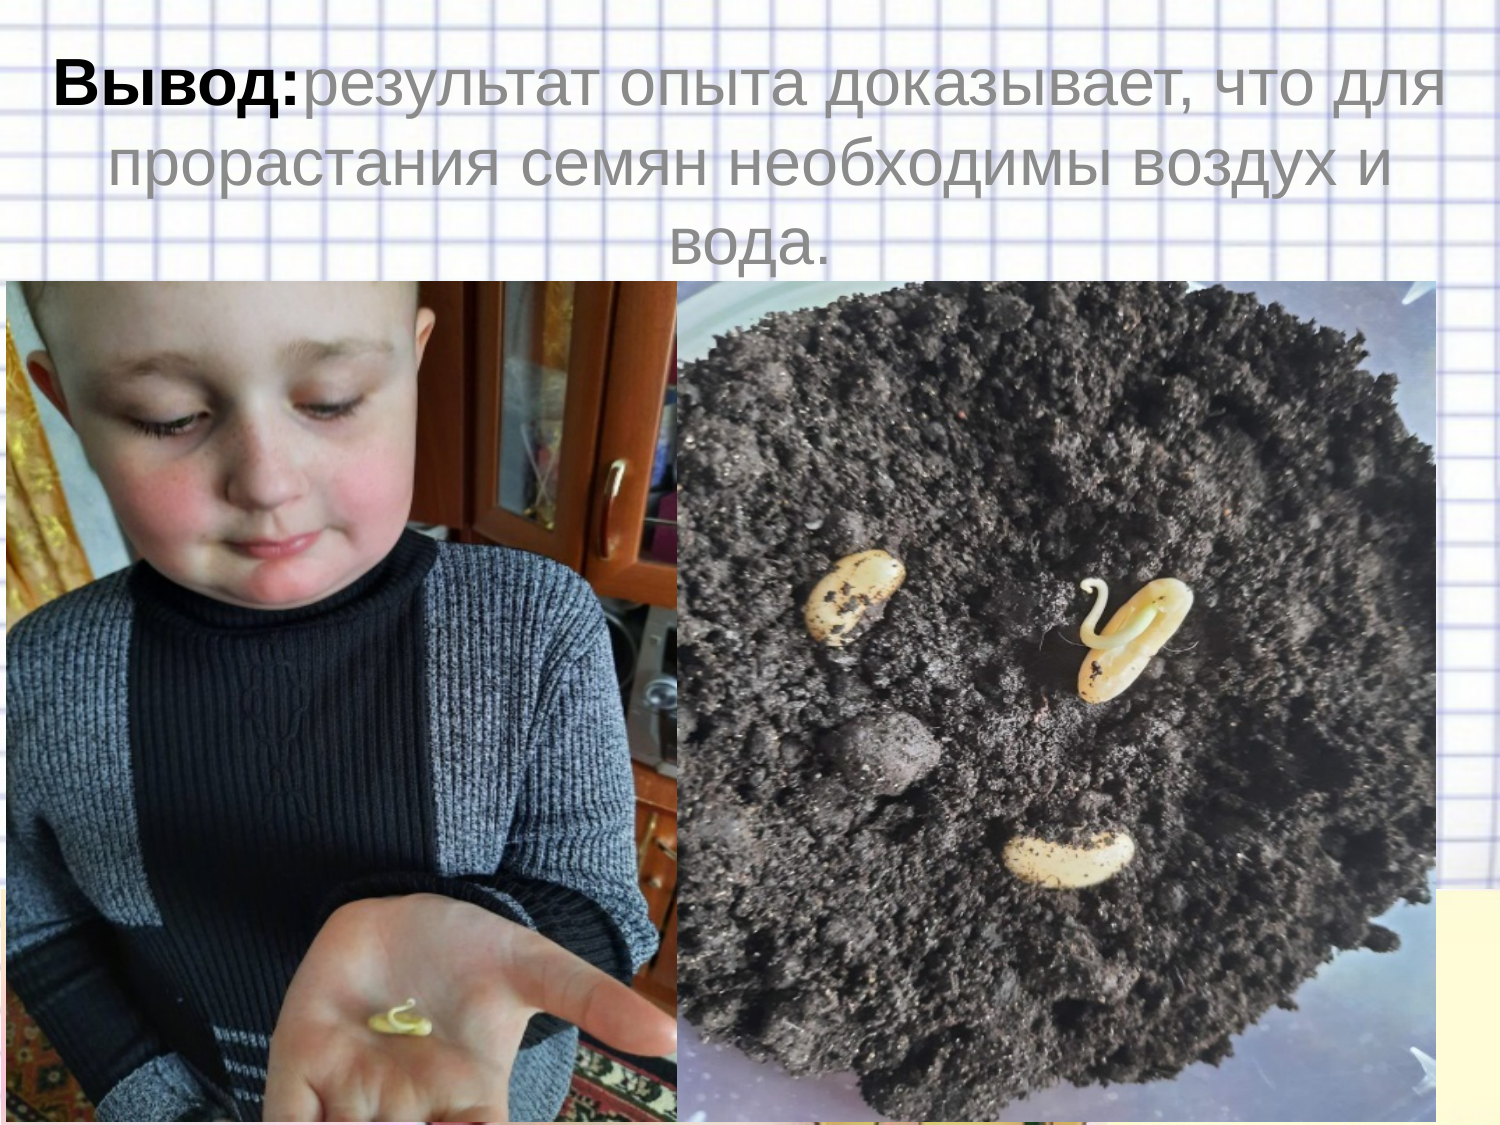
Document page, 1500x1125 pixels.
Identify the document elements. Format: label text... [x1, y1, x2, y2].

picture [0, 0, 1500, 1125]
subtitle Вывод:результат опыта доказывает, что для прорастания семян необходимы воздух и вода. [18, 30, 1483, 319]
